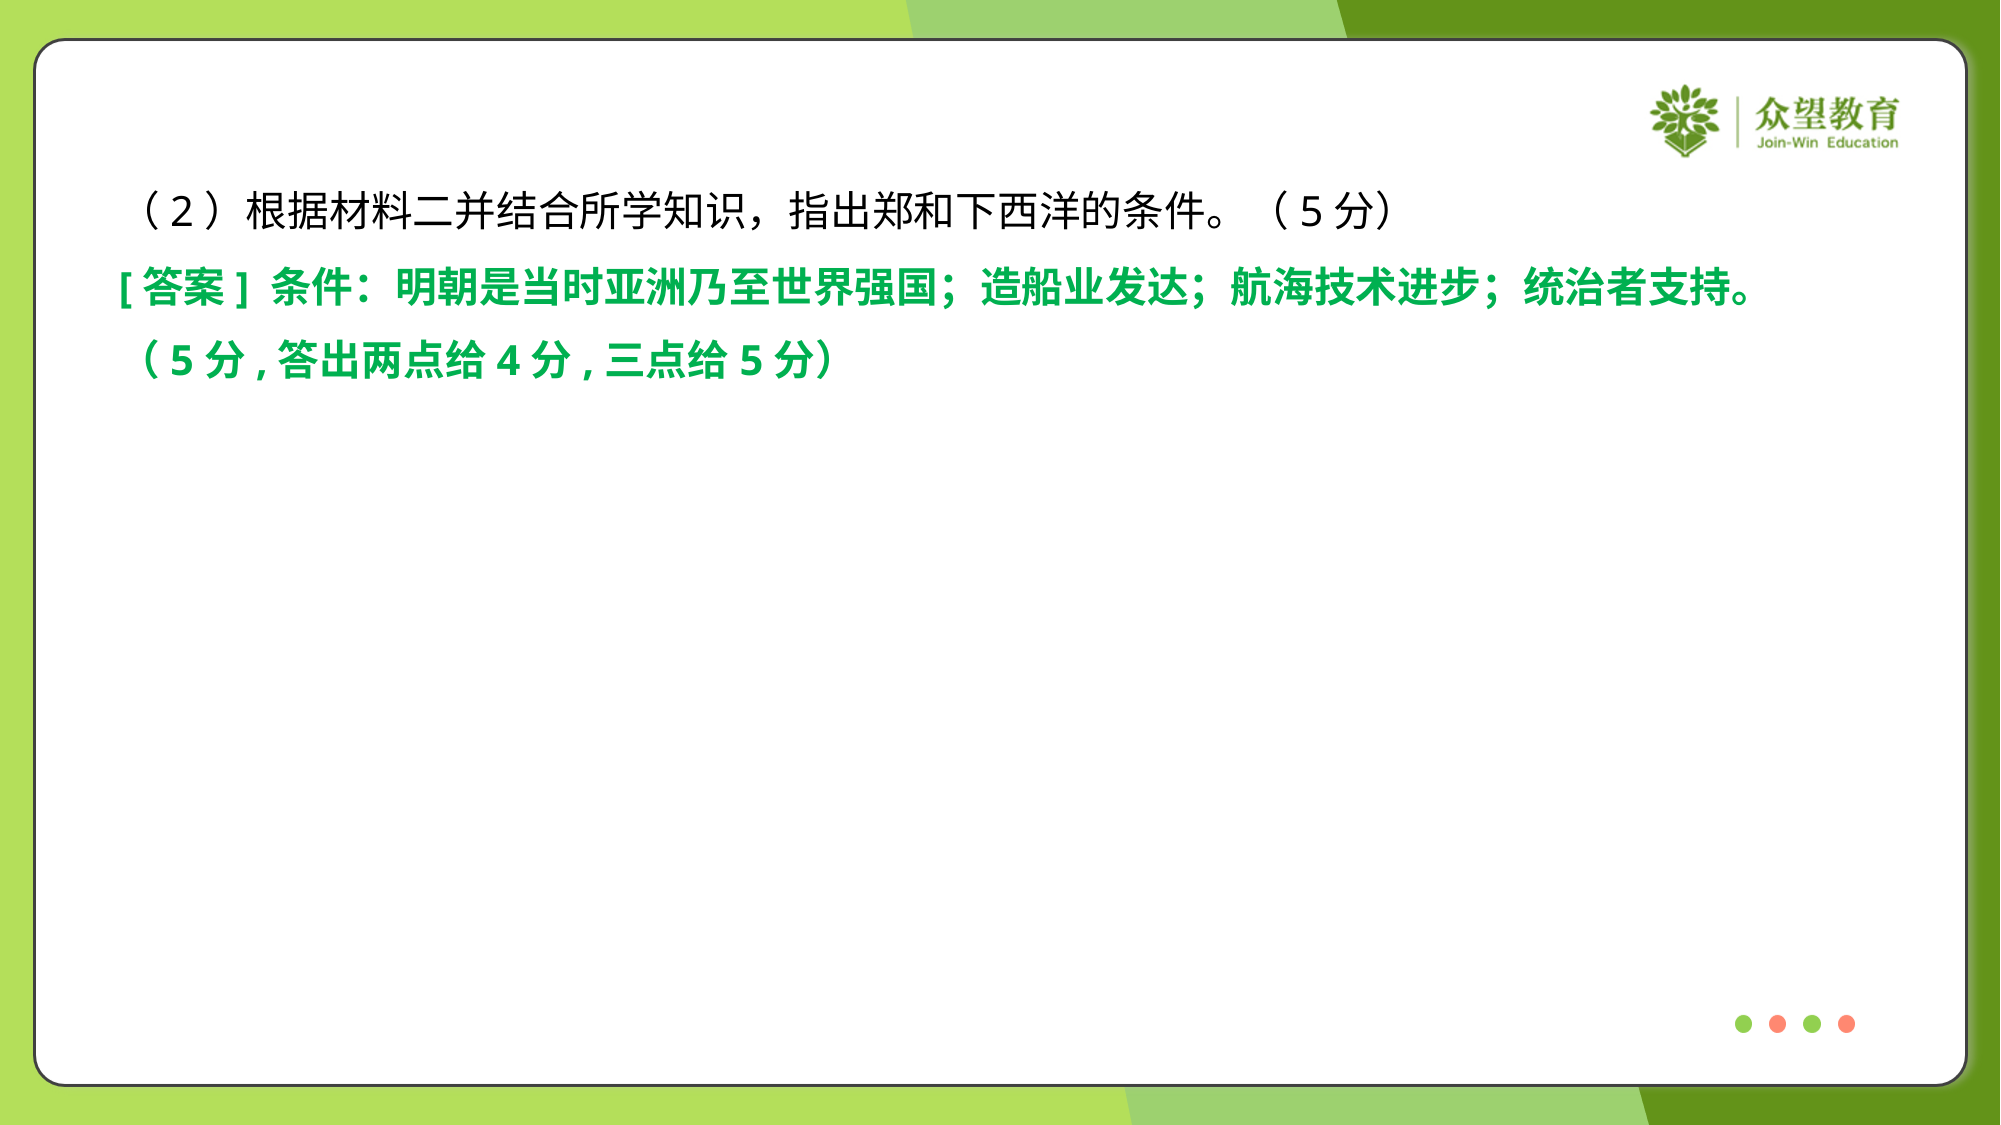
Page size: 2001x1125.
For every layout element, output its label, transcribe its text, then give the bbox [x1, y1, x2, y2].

text_box [答案] 条件：明朝是当时亚洲乃至世界强国；造船业发达；航海技术进步；统治者支持。 （5分,答出两点给4分,三点给5分） [118, 235, 1883, 376]
picture [0, 0, 2000, 1125]
text_box （2）根据材料二并结合所学知识，指出郑和下西洋的条件。（5分） [118, 159, 1883, 227]
